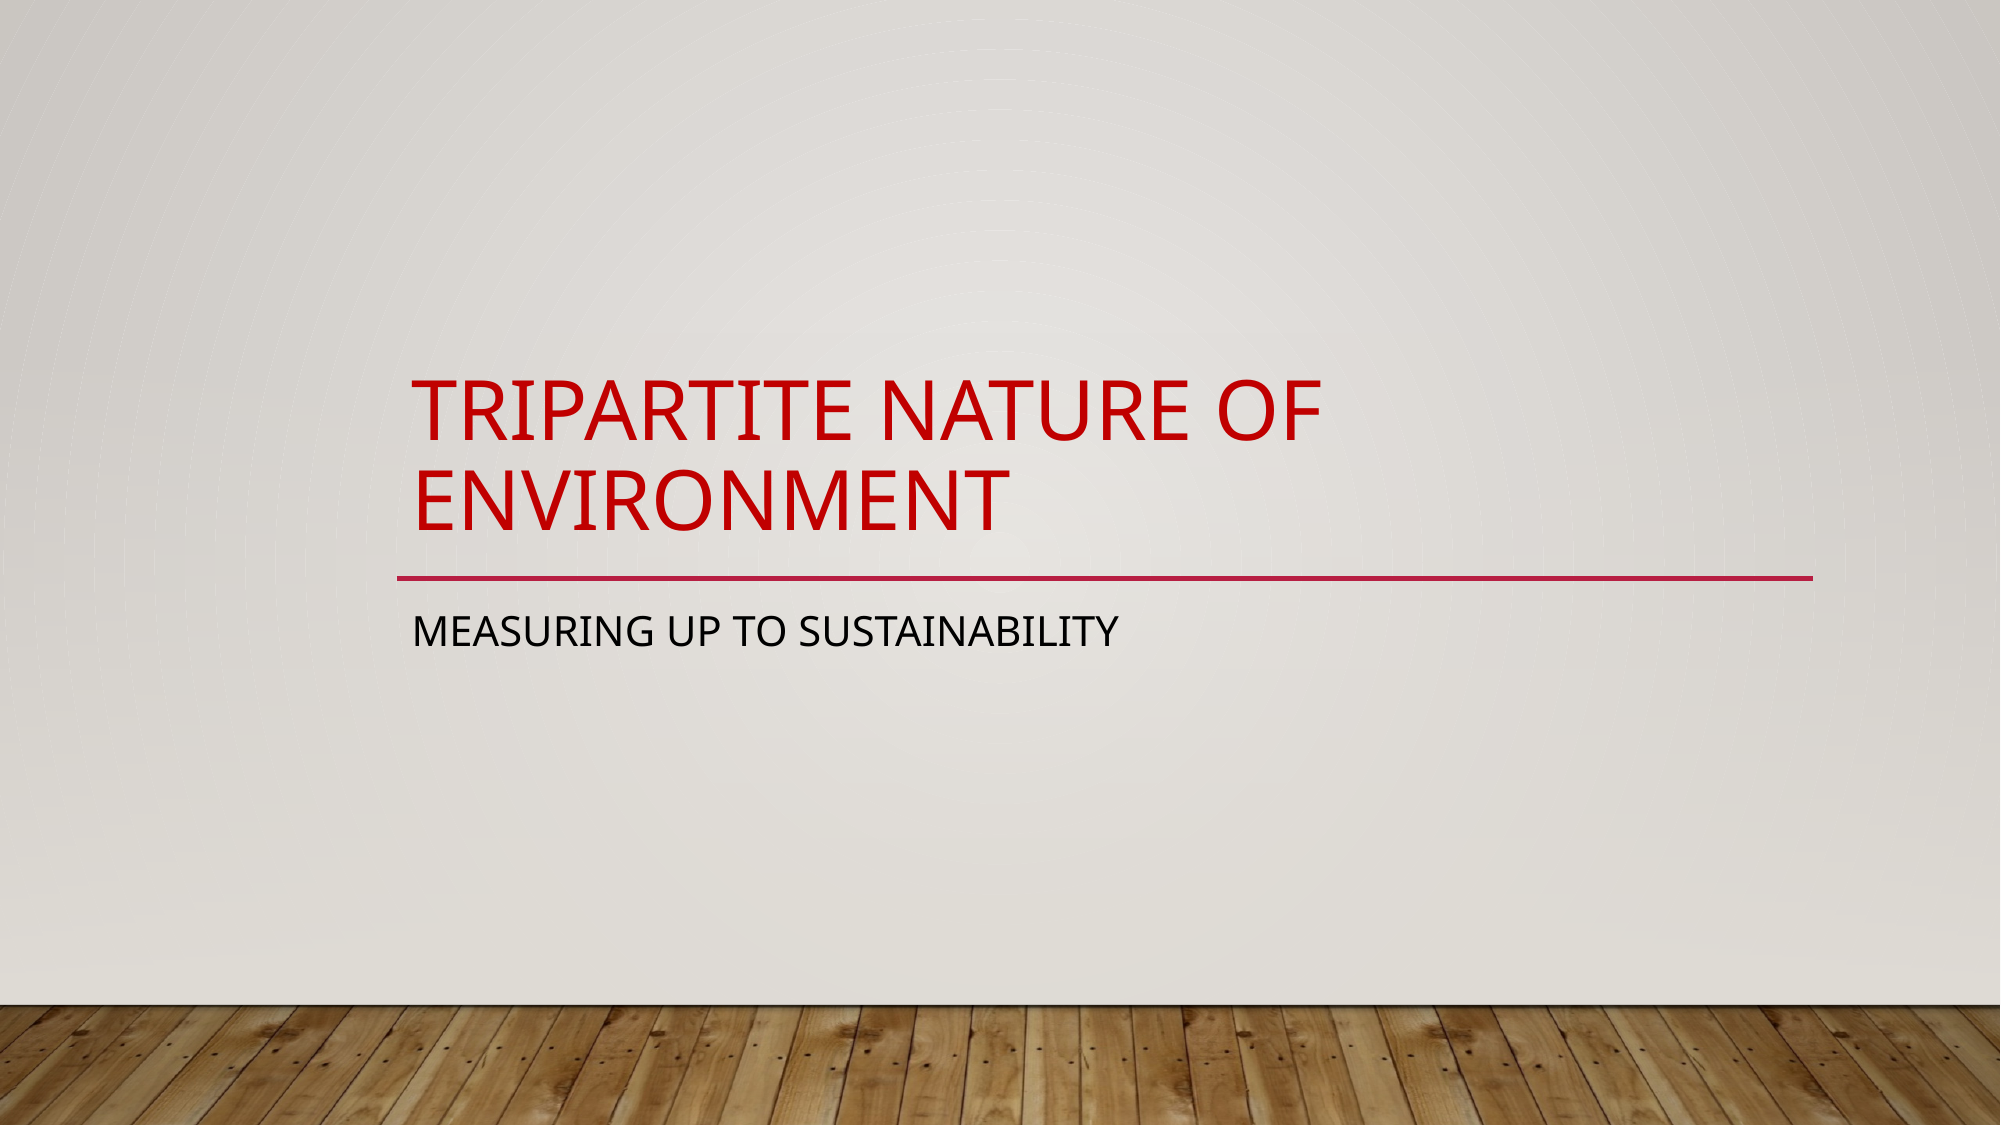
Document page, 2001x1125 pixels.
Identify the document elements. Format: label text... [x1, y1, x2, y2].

title TRIPARTITE NATURE OF ENVIRONMENT [396, 131, 1814, 549]
picture [0, 1005, 2000, 1125]
subtitle Measuring up to Sustainability [396, 579, 1814, 740]
